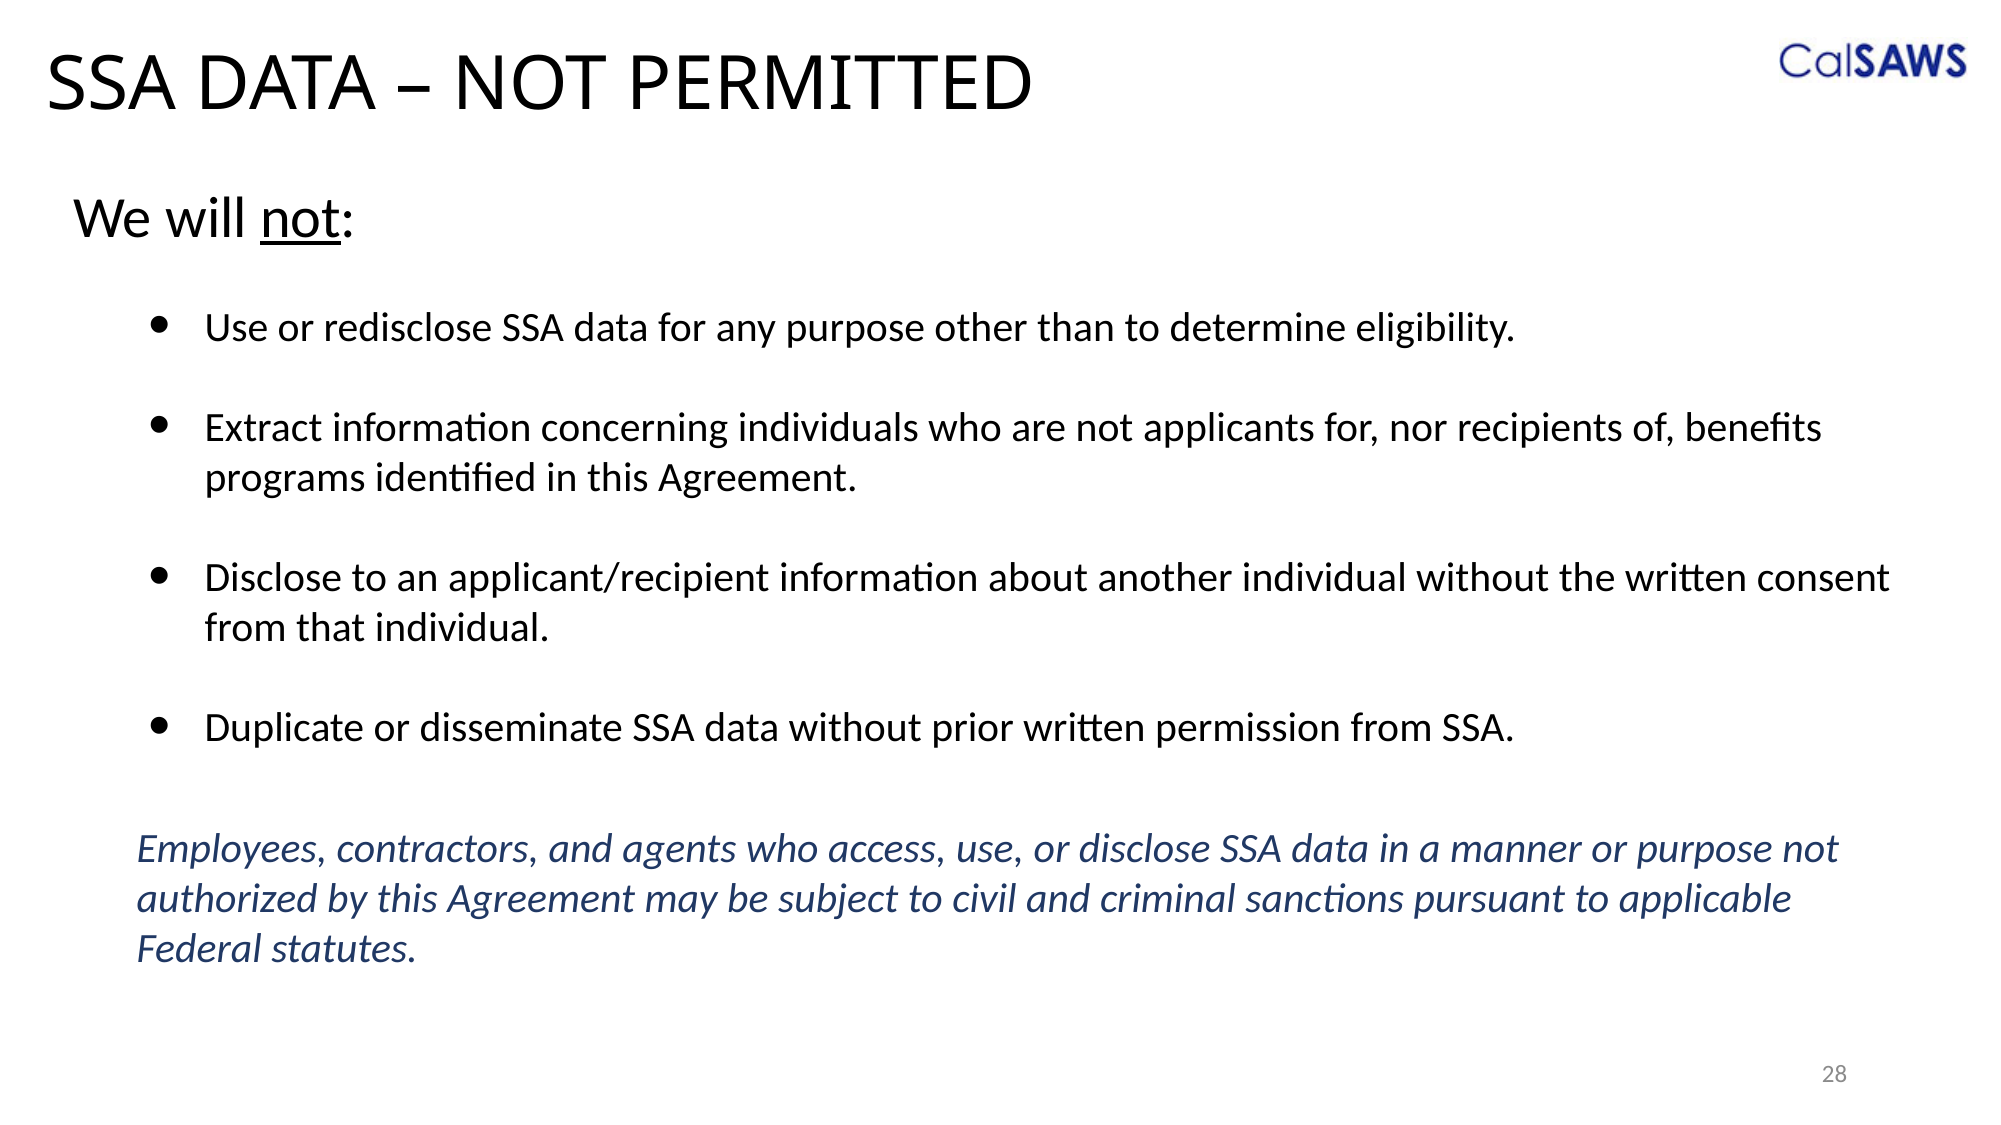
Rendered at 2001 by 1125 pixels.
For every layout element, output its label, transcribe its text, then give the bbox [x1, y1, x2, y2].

picture [1779, 37, 1968, 83]
slide_number 28 [1412, 1042, 1863, 1103]
text_box Employees, contractors, and agents who access, use, or disclose SSA data in a manner or purpose not authorized by this Agreement may be subject to civil and criminal sanctions pursuant to applicable Federal statutes. [121, 813, 1942, 978]
title SSA DATA – NOT PERMITTED [31, 37, 1568, 155]
text_box We will not: Use or redisclose SSA data for any purpose other than to determine eligibility. Extract information concerning individuals who are not applicants for, nor recipients of, benefits programs identified in this Agreement. Disclose to an applicant/recipient information about another individual without the written consent from that individual. Duplicate or disseminate SSA data without prior written permission from SSA. [58, 171, 1942, 807]
